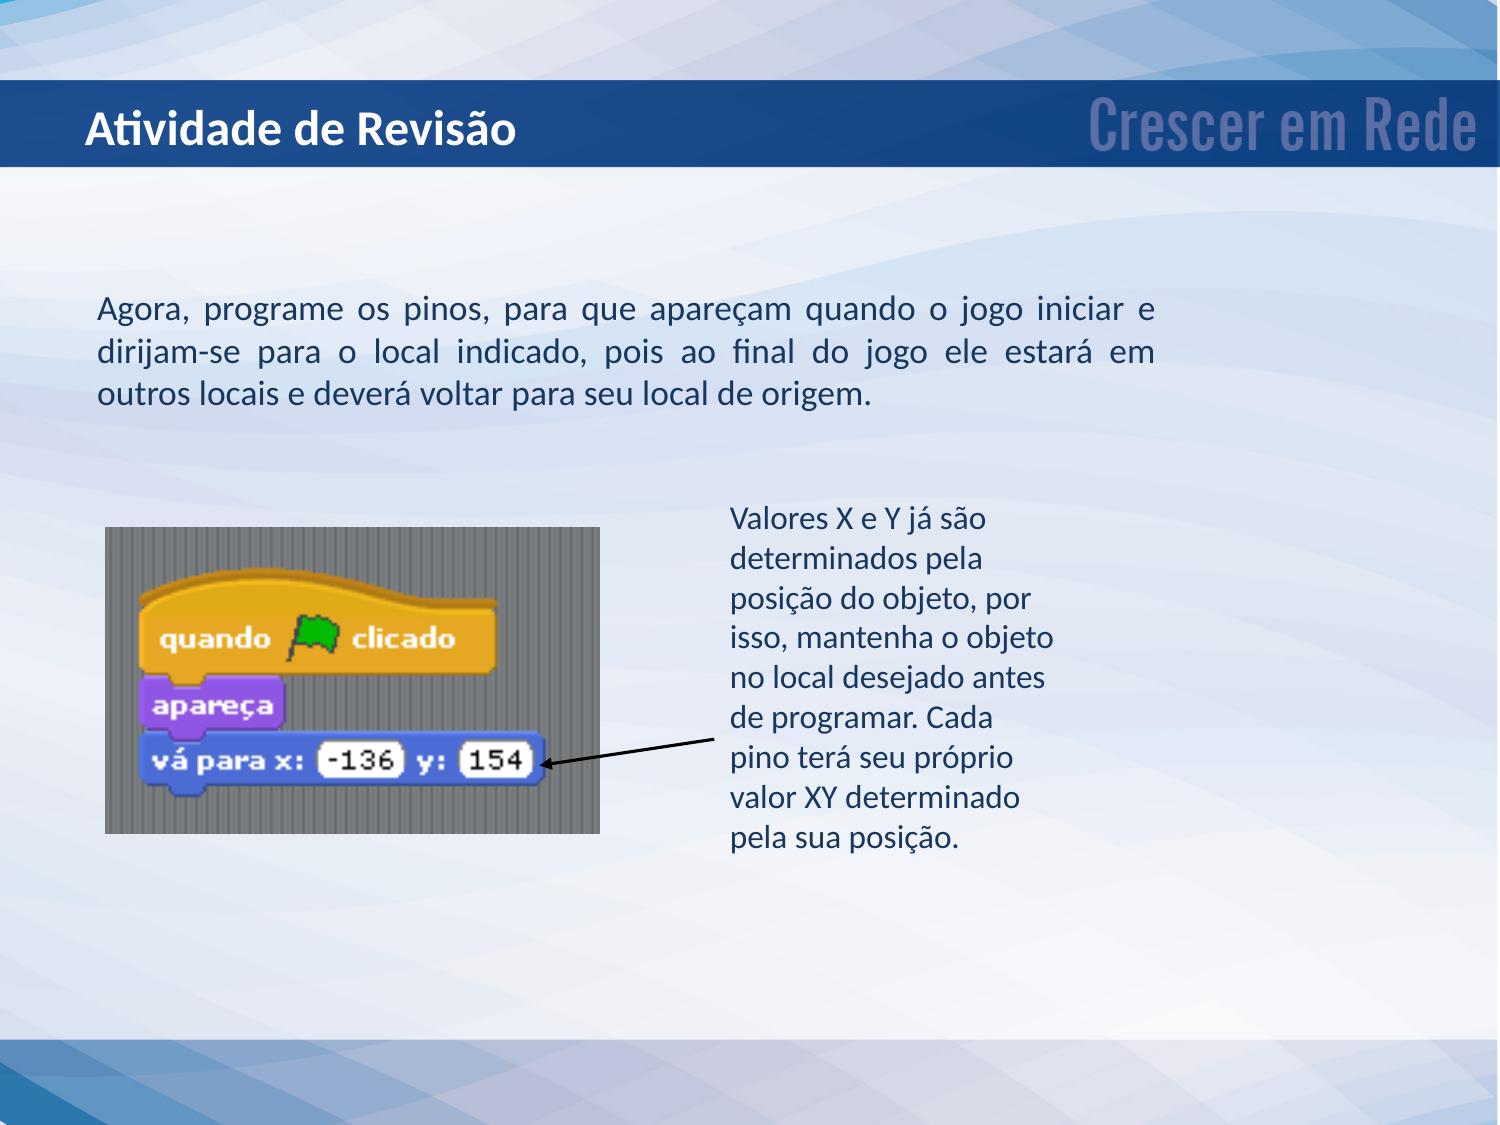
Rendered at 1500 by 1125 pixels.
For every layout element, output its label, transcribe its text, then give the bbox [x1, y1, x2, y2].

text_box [105, 527, 715, 835]
text_box Agora, programe os pinos, para que apareçam quando o jogo iniciar e dirijam-se para o local indicado, pois ao final do jogo ele estará em outros locais e deverá voltar para seu local de origem. [82, 277, 1172, 421]
text_box Atividade de Revisão [70, 88, 1430, 163]
picture [0, 0, 1500, 1125]
text_box Valores X e Y já são determinados pela posição do objeto, por isso, mantenha o objeto no local desejado antes de programar. Cada pino terá seu próprio valor XY determinado pela sua posição. [714, 488, 1077, 863]
